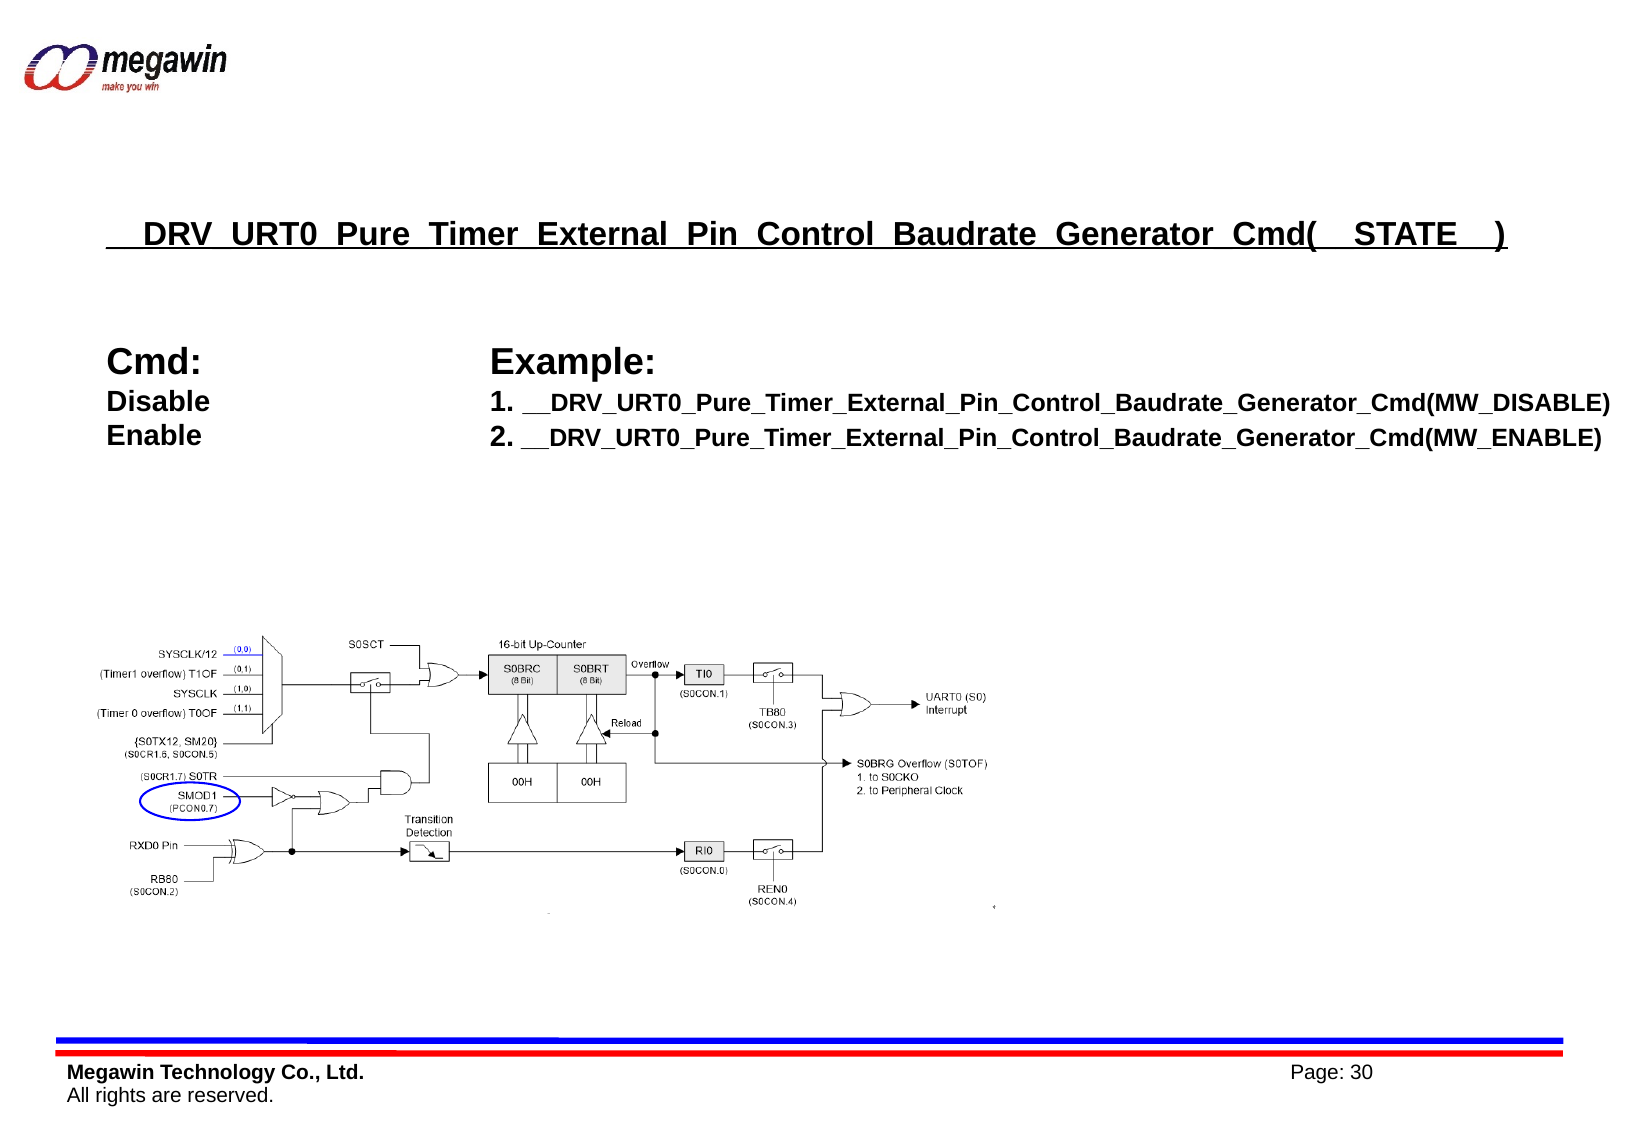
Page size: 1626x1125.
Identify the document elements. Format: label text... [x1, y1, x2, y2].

text_box Cmd: Disable Enable [91, 329, 234, 460]
text_box __DRV_URT0_Pure_Timer_External_Pin_Control_Baudrate_Generator_Cmd(__STATE__) [91, 204, 1618, 260]
picture [91, 625, 996, 914]
text_box Example: 1. __DRV_URT0_Pure_Timer_External_Pin_Control_Baudrate_Generator_Cmd(MW_DISABLE) 2. __DRV_URT0_Pure_Timer_External_Pin_Control_Baudrate_Generator_Cmd(MW_ENABLE) [475, 329, 1625, 490]
picture [19, 37, 231, 97]
